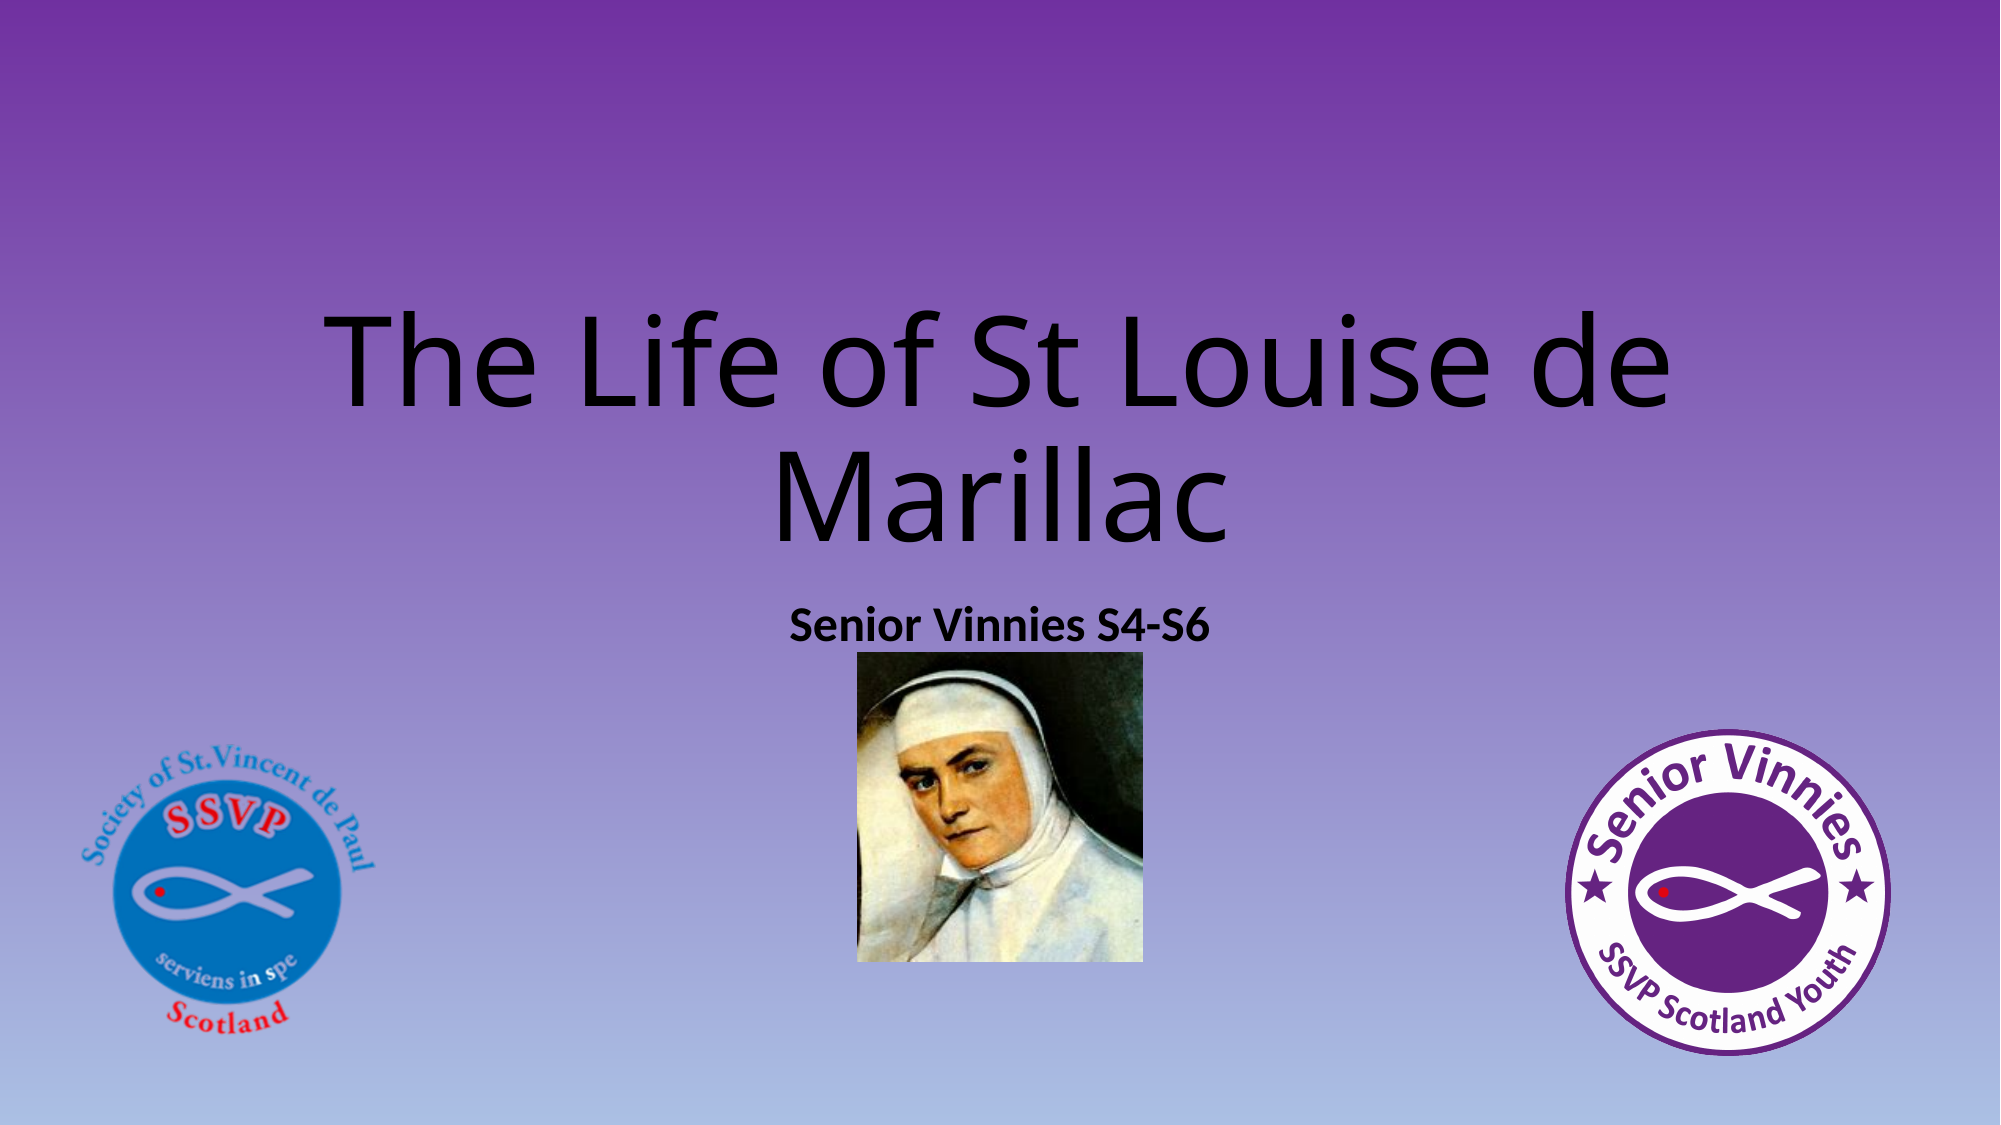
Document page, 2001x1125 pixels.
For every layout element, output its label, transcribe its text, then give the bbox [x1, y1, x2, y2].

picture [1565, 729, 1891, 1056]
picture [857, 652, 1143, 962]
subtitle Senior Vinnies S4-S6 [249, 590, 1750, 863]
picture [14, 680, 435, 1125]
title The Life of St Louise de Marillac [249, 184, 1750, 576]
